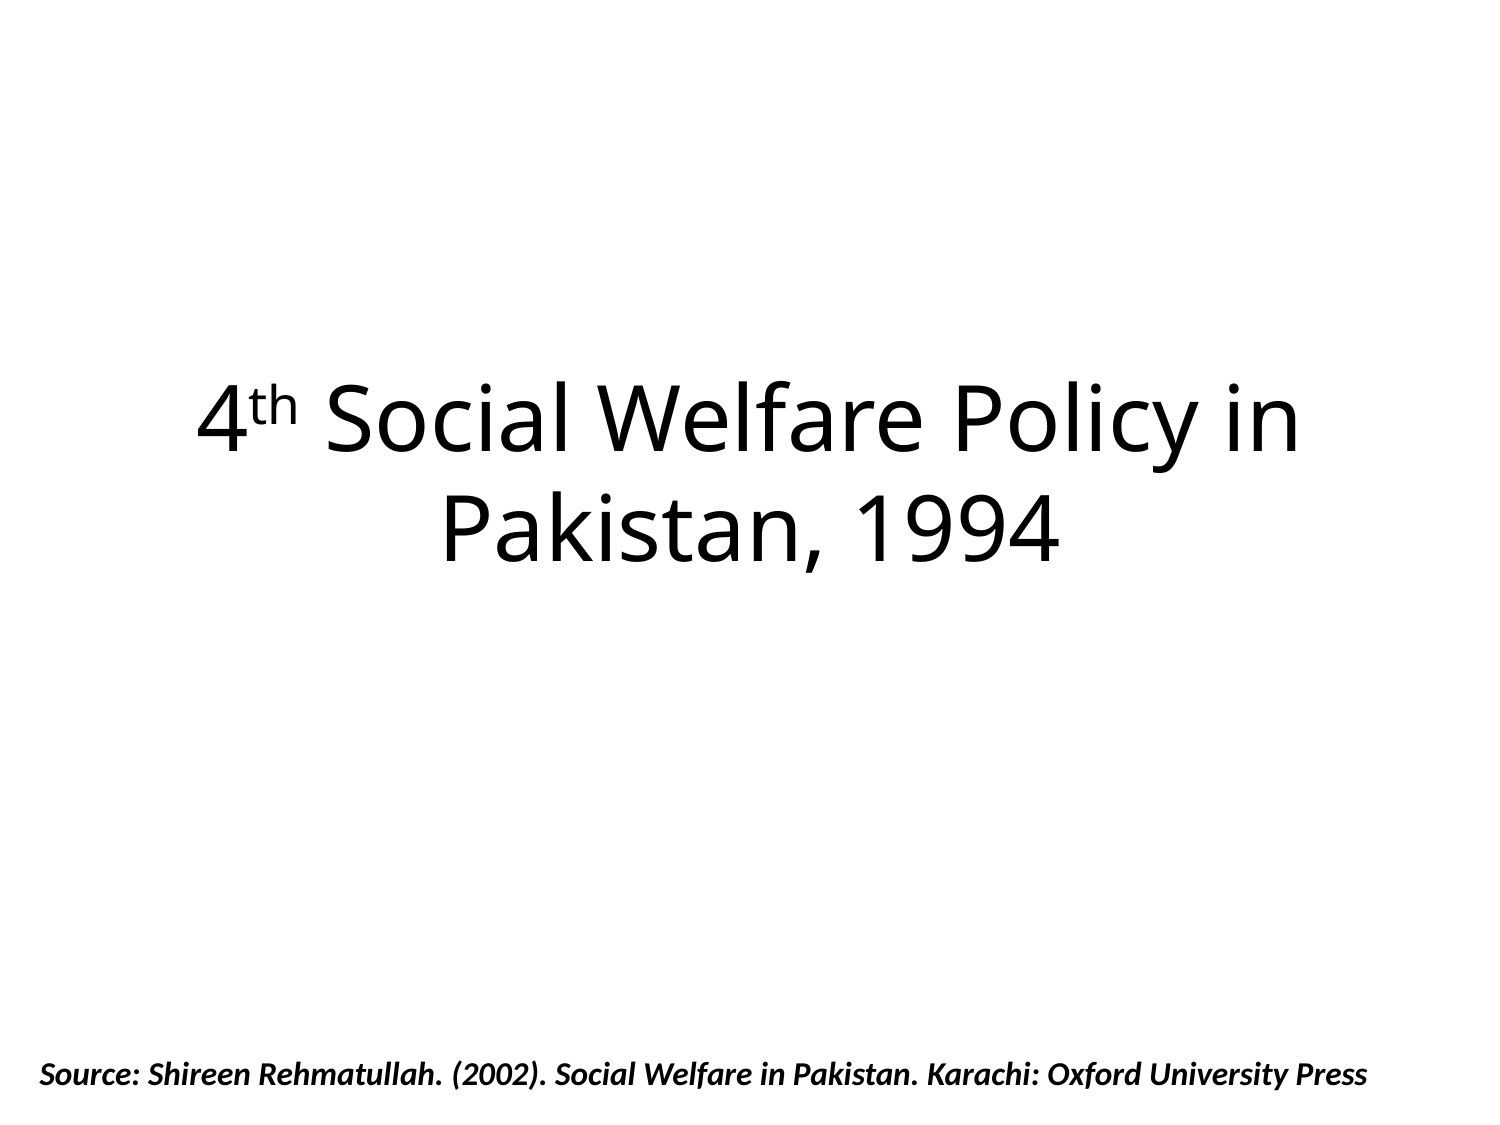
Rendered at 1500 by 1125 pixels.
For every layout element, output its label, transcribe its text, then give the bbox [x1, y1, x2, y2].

title 4th Social Welfare Policy in Pakistan, 1994 [112, 349, 1388, 591]
text_box Source: Shireen Rehmatullah. (2002). Social Welfare in Pakistan. Karachi: Oxford University Press [24, 1044, 1463, 1100]
